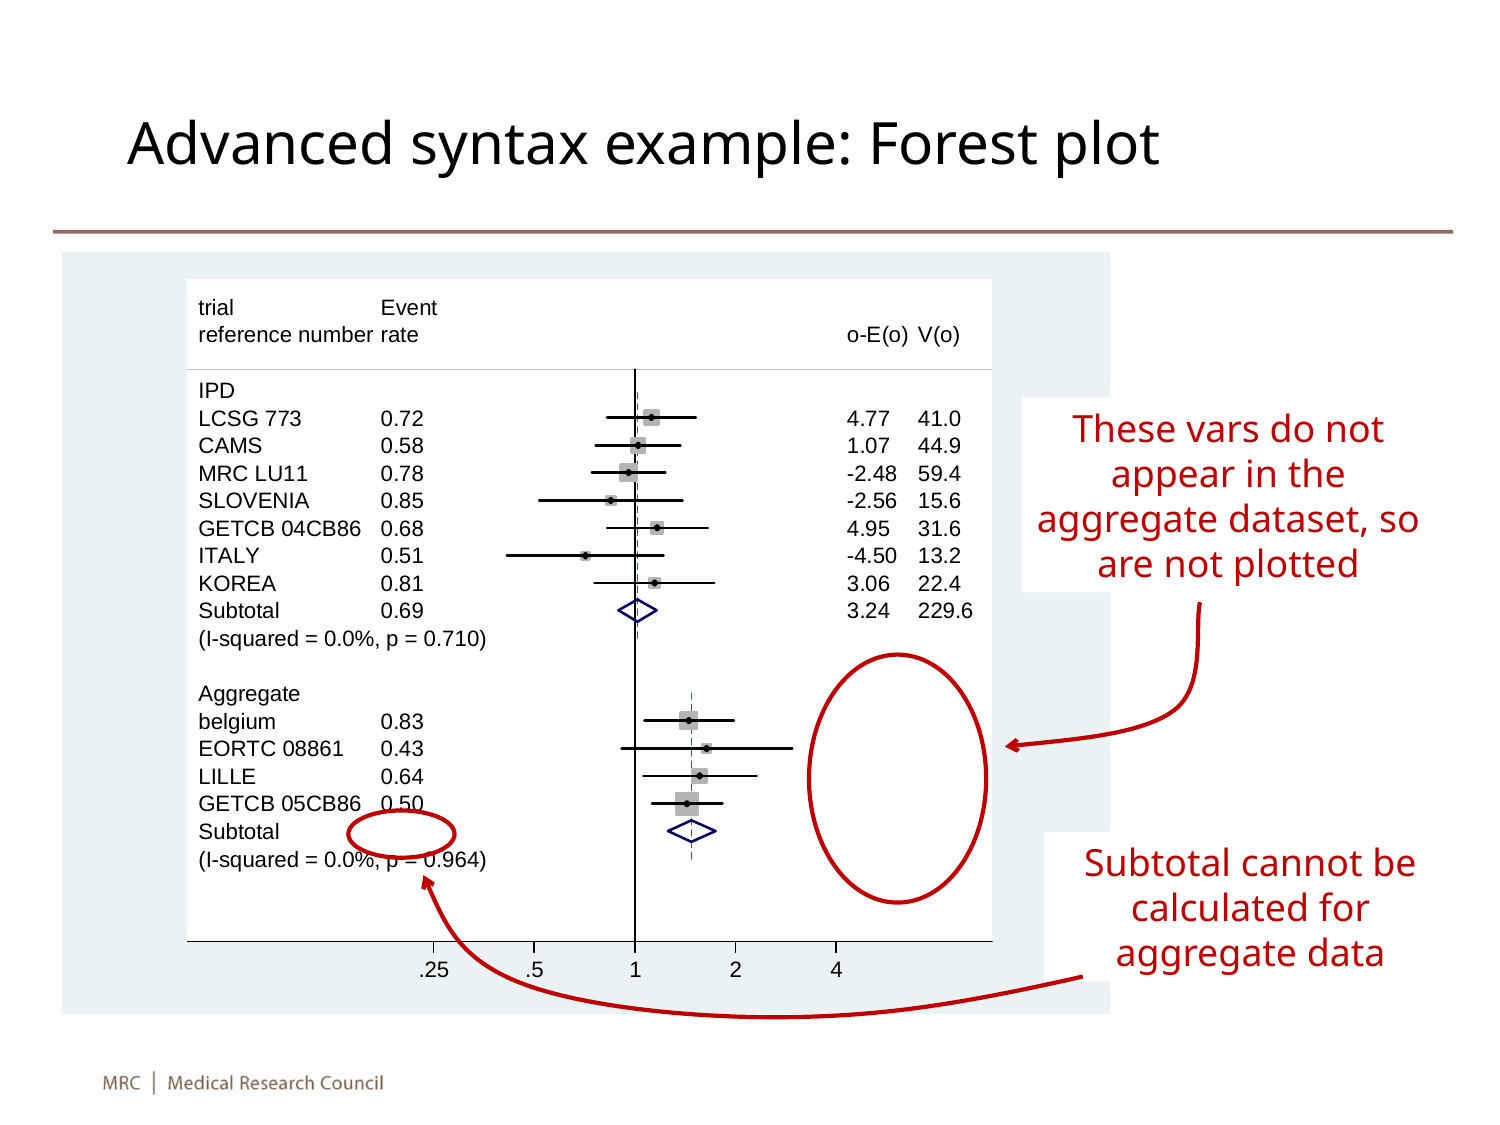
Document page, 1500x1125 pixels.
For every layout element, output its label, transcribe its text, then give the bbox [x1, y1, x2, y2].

text_box These vars do not appear in the aggregate dataset, so are not plotted [1123, 397, 1436, 593]
text_box Subtotal cannot be calculated for aggregate data [1123, 831, 1458, 982]
title Advanced syntax example: Forest plot [112, 75, 1397, 208]
picture [52, 243, 1119, 1024]
text_box [1123, 602, 1200, 732]
picture [100, 1070, 384, 1095]
